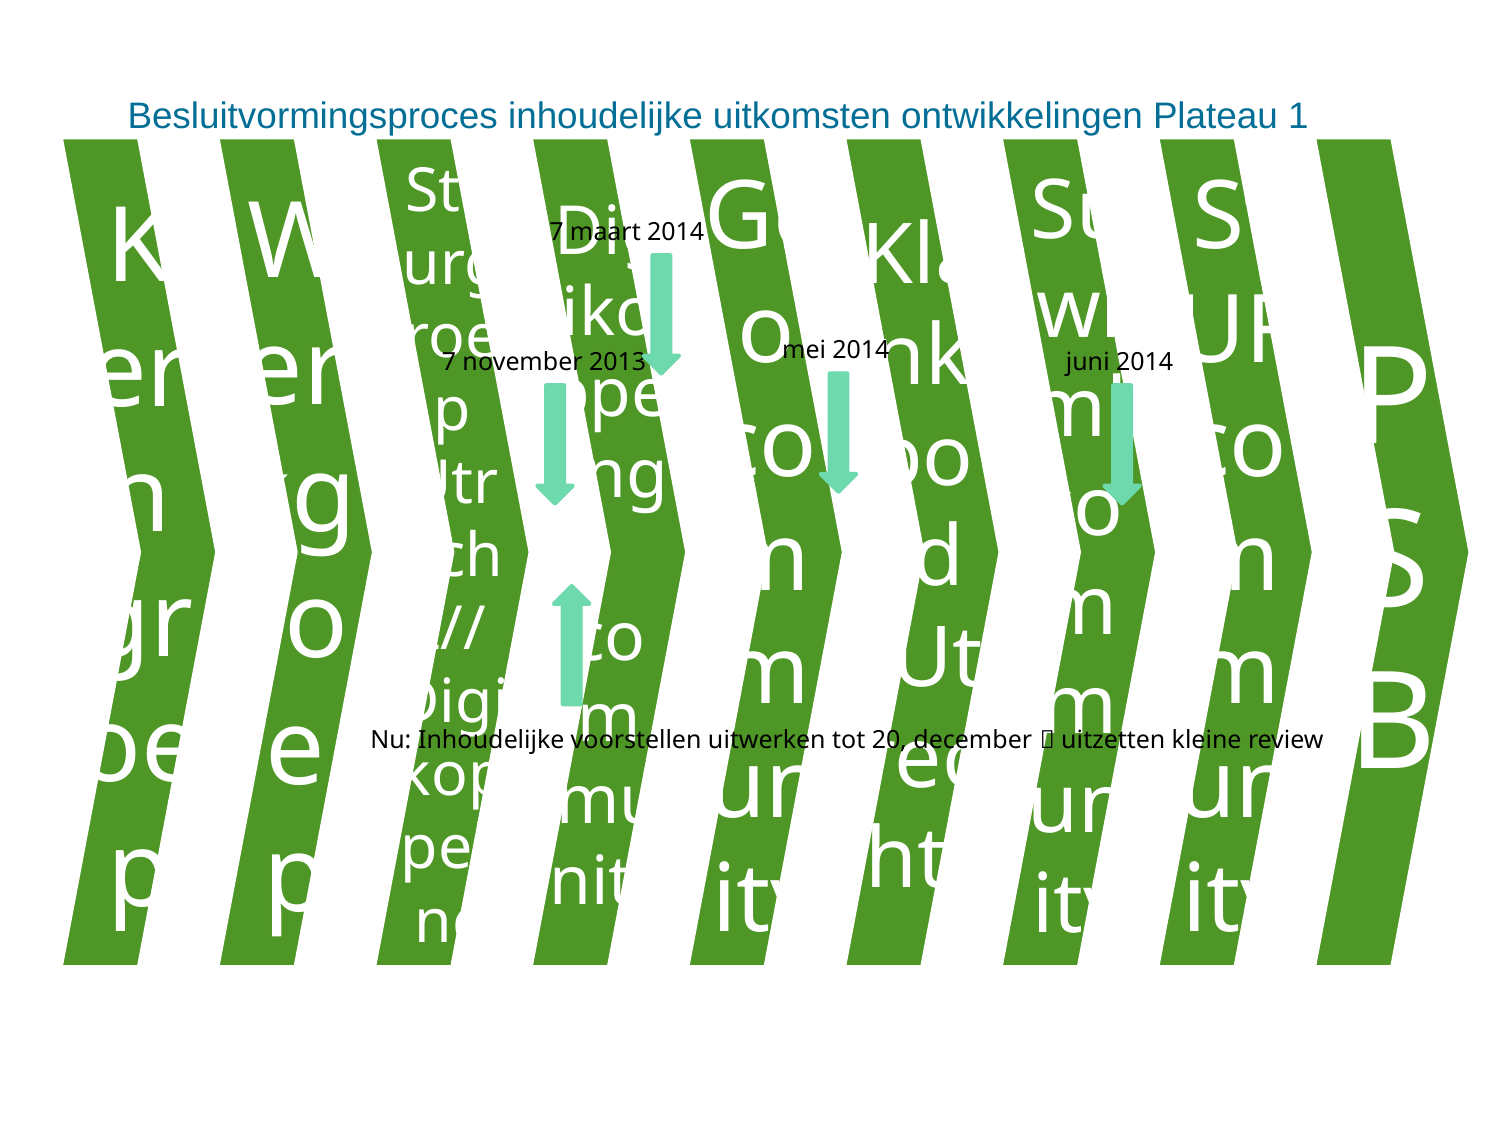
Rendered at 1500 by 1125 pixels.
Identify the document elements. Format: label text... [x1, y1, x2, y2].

title Besluitvormingsproces inhoudelijke uitkomsten ontwikkelingen Plateau 1 [112, 66, 1400, 135]
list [60, 136, 1471, 968]
